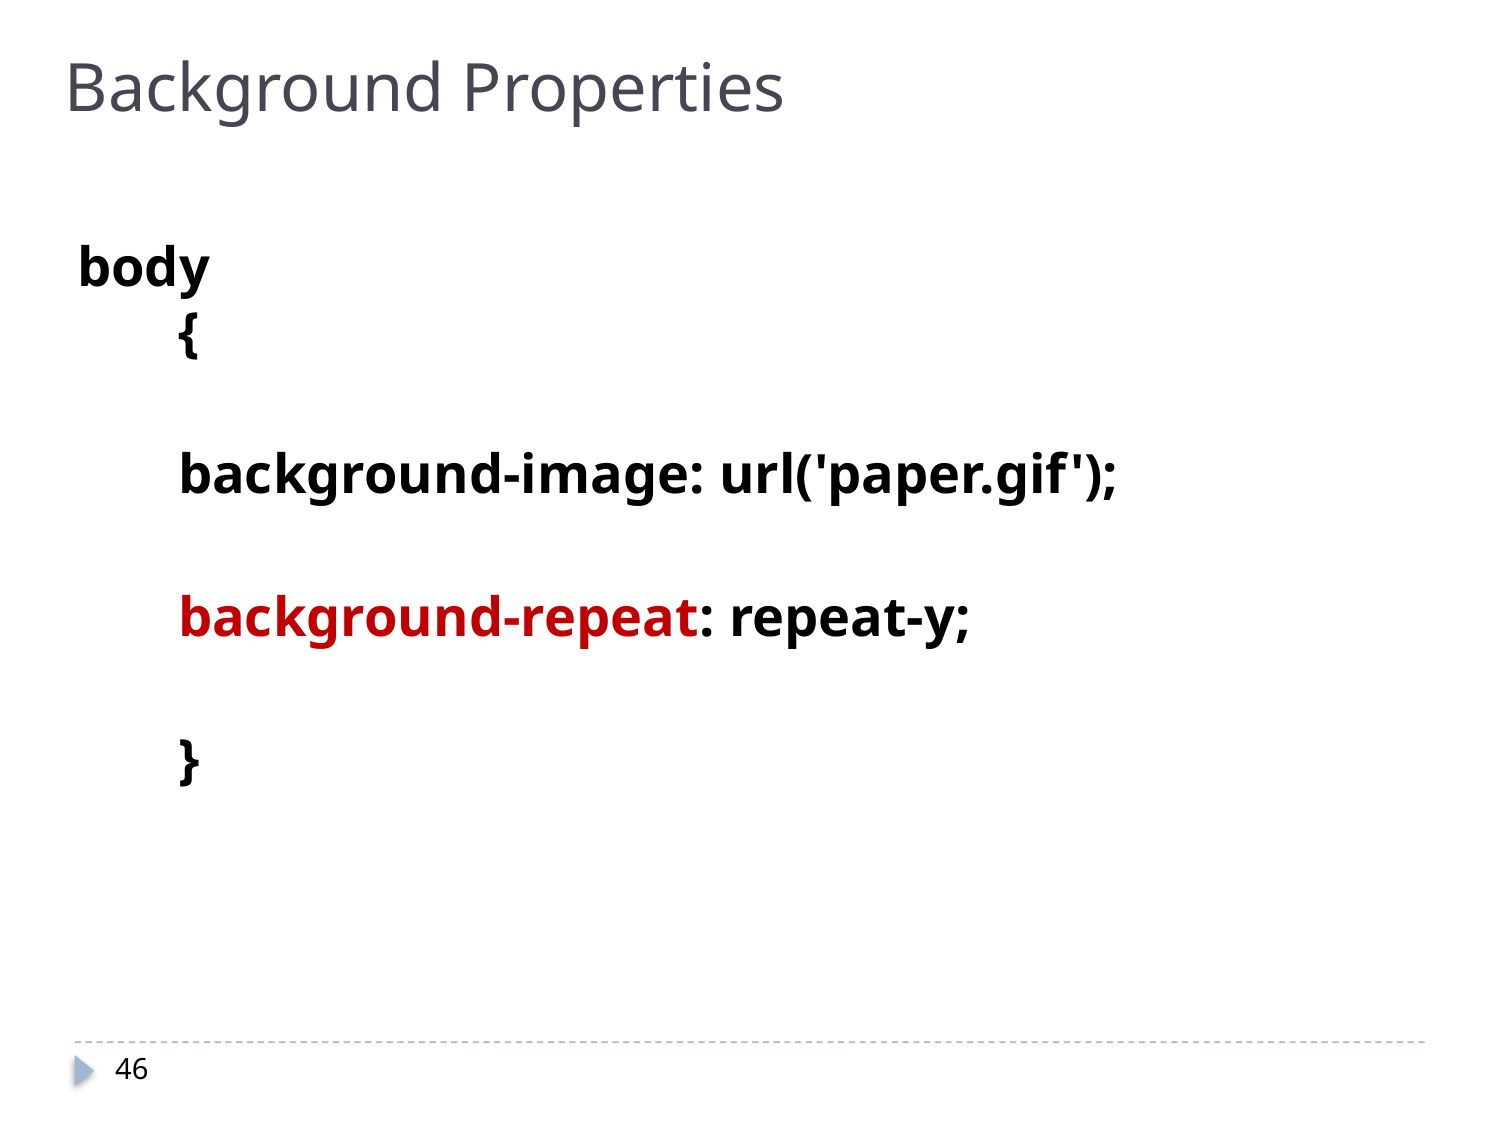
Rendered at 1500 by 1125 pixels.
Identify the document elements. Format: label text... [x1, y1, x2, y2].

list body { background-image: url('paper.gif'); background-repeat: repeat-y; } [62, 224, 1463, 863]
text_box Background Properties [49, 37, 1400, 138]
slide_number 46 [100, 1042, 426, 1103]
